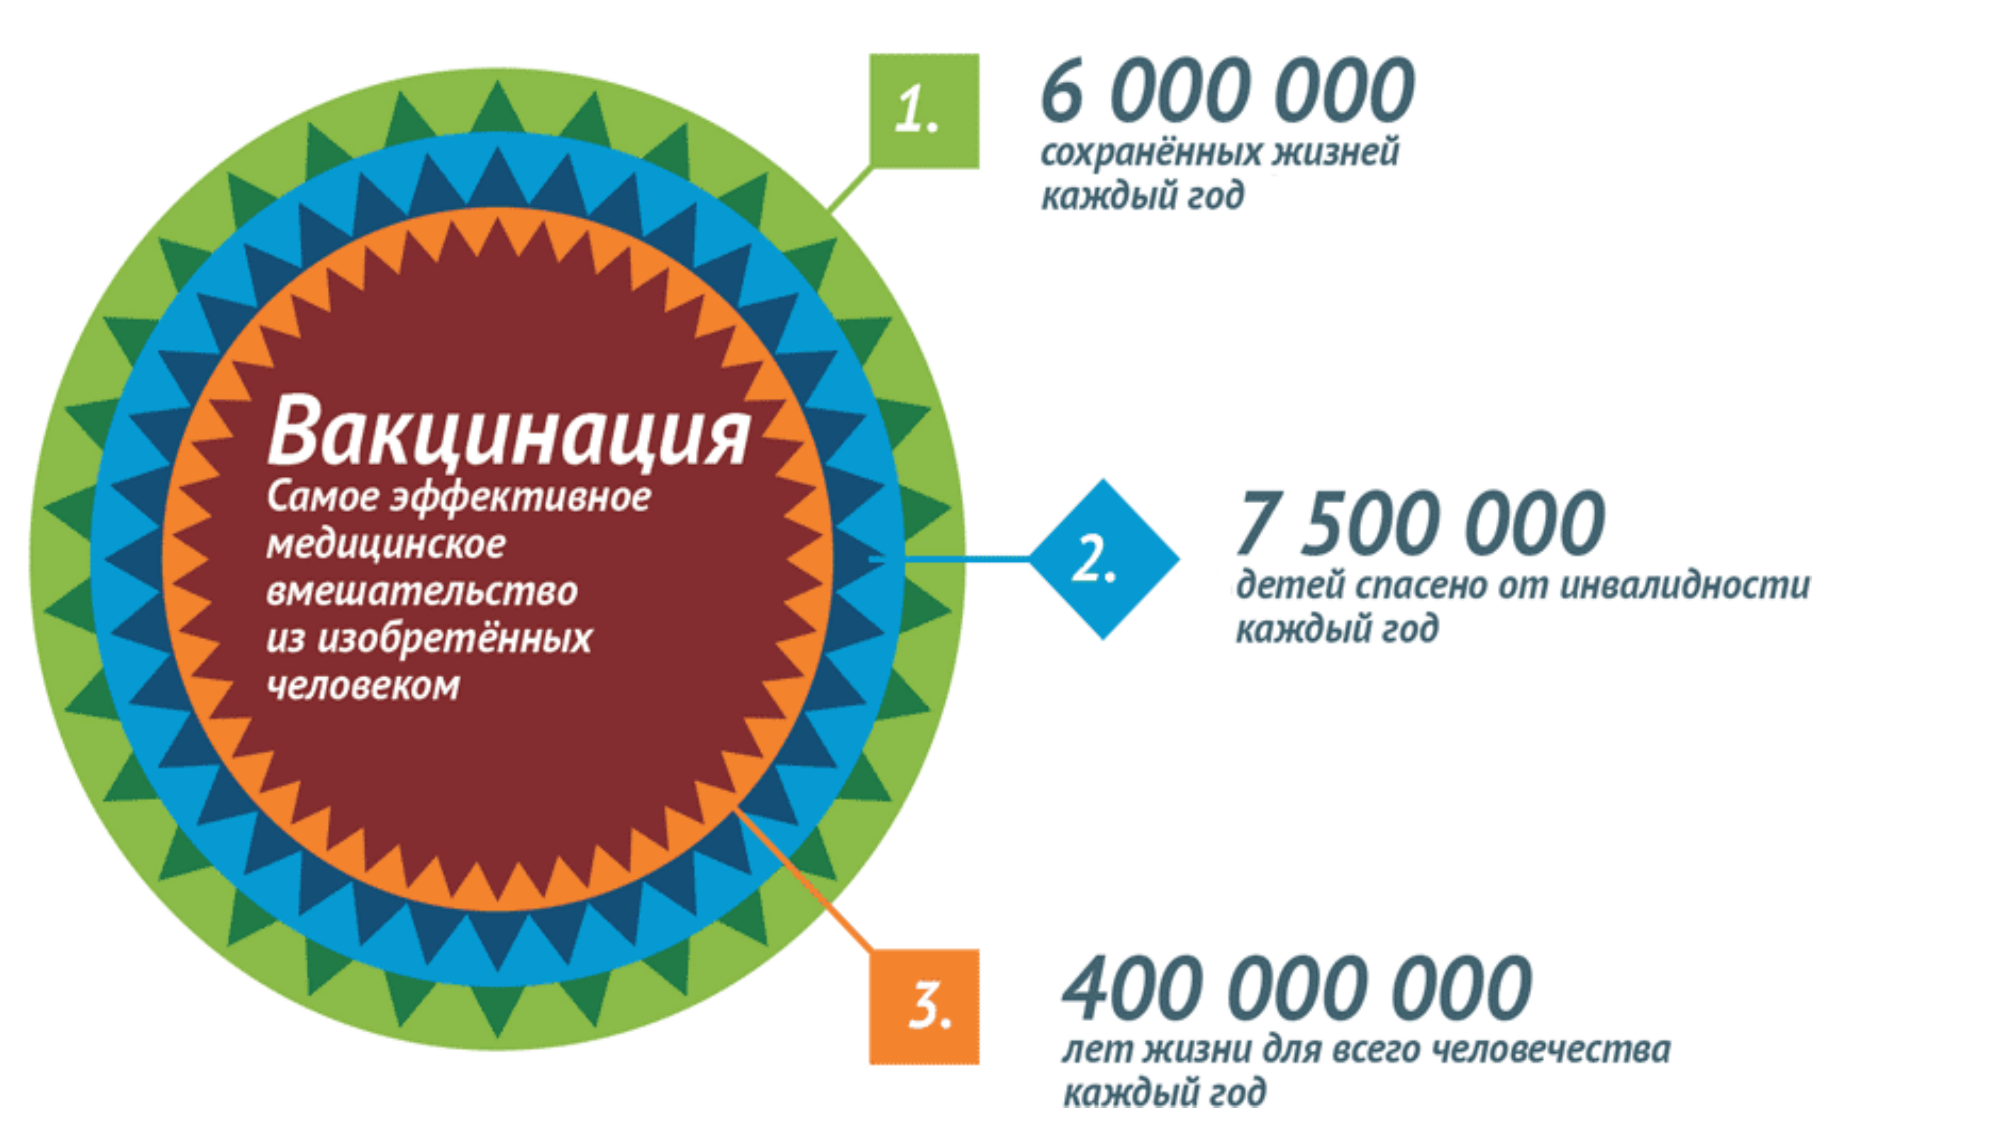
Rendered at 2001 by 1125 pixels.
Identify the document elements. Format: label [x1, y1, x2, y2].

picture [27, 25, 1812, 1108]
